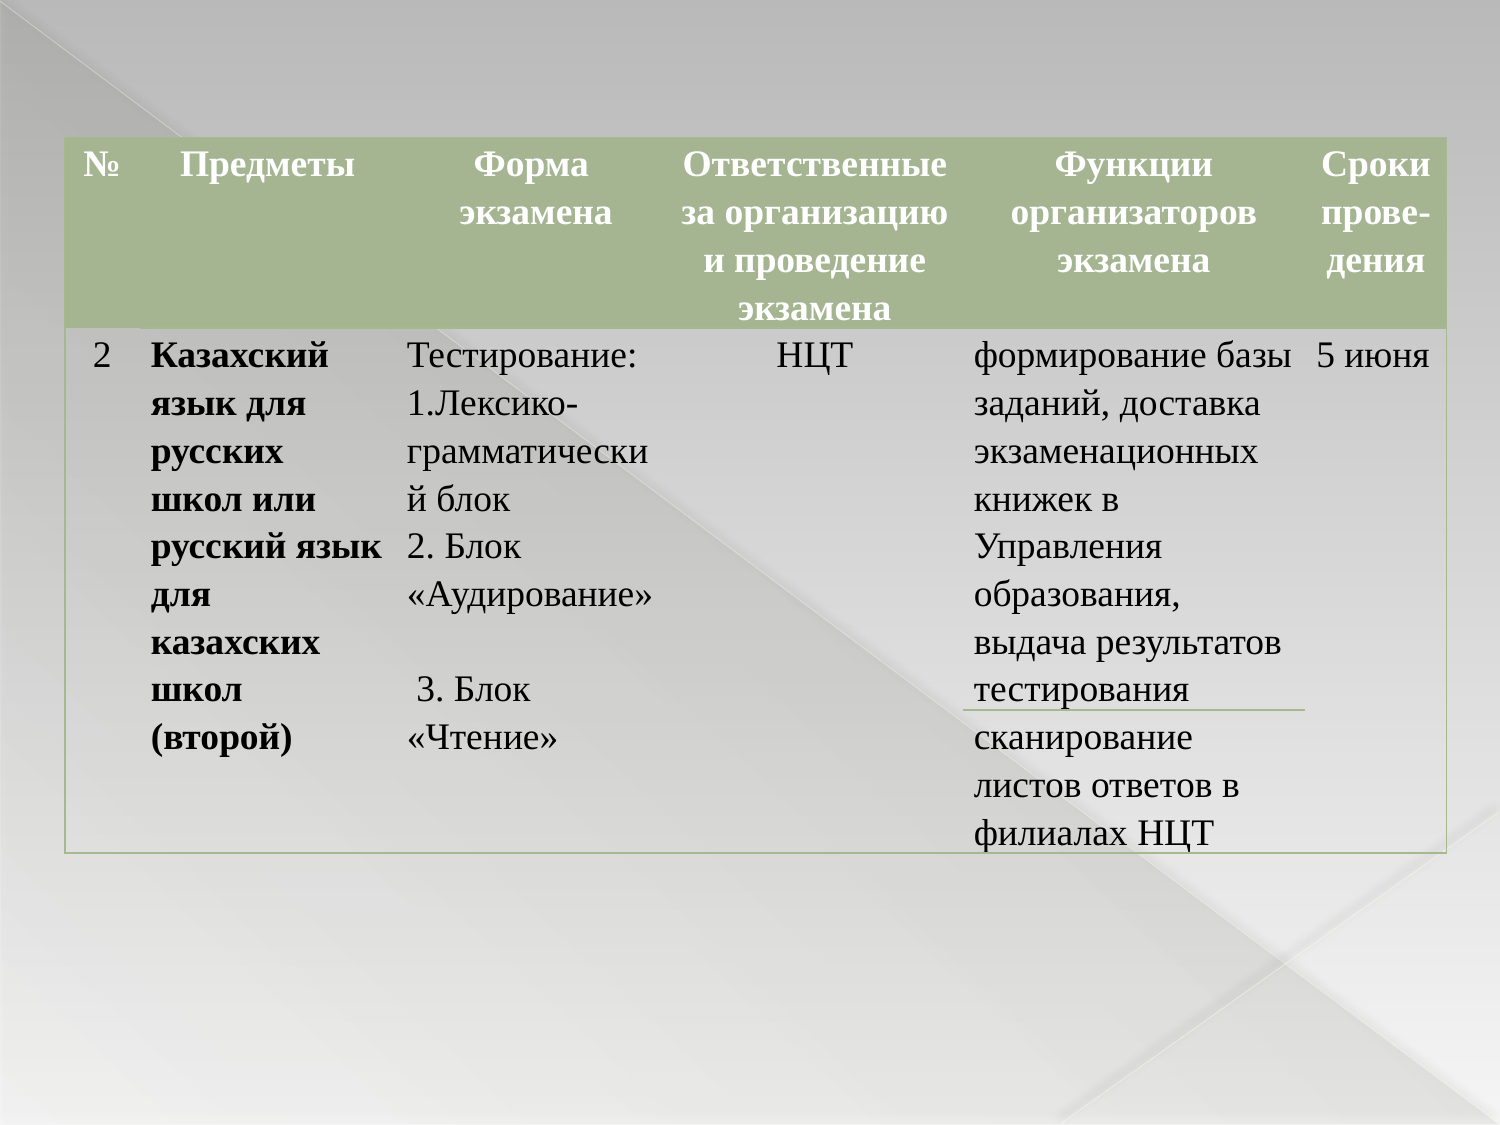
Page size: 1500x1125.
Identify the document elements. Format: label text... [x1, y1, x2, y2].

table_header Предметы [140, 138, 396, 327]
table_cell 5 июня [1305, 329, 1446, 852]
table_header Функции организаторов экзамена [963, 138, 1305, 327]
table_cell формирование базы заданий, доставка экзаменационных книжек в Управления образования, выдача результатов тестирования [963, 329, 1305, 709]
table_cell Тестирование: 1.Лексико-грамматический блок 2. Блок «Аудирование» 3. Блок «Чтение» [396, 329, 667, 852]
table_header Ответственные за организацию и проведение экзамена [667, 138, 963, 327]
table_header Сроки прове- дения [1305, 138, 1446, 327]
table_cell 2 [66, 328, 140, 852]
table_cell сканирование листов ответов в филиалах НЦТ [963, 711, 1305, 852]
table_header Форма экзамена [396, 138, 667, 327]
table_header № [66, 138, 140, 328]
table_cell НЦТ [667, 329, 963, 852]
table_cell Казахский язык для русских школ или русский язык для казахских школ (второй) [140, 329, 396, 852]
